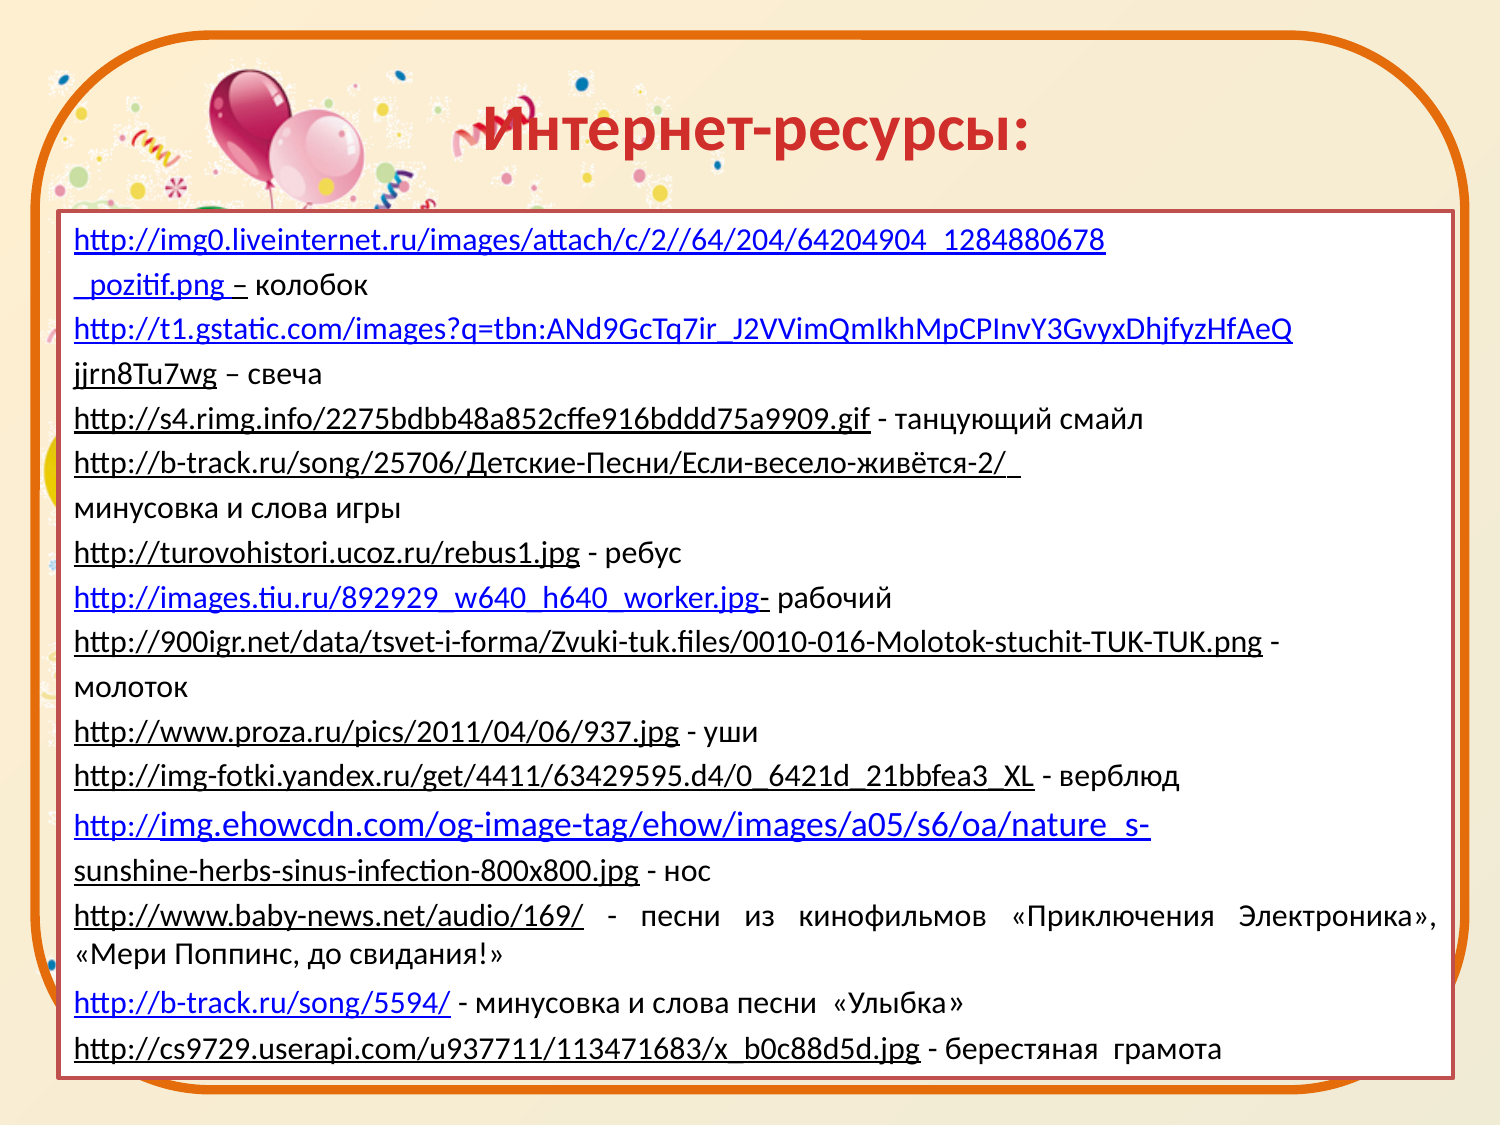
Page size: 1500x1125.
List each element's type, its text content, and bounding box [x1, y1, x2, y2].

list http://img0.liveinternet.ru/images/attach/c/2//64/204/64204904_1284880678 _pozitif.png – колобок http://t1.gstatic.com/images?q=tbn:ANd9GcTq7ir_J2VVimQmIkhMpCPInvY3GvyxDhjfyzHfAeQ jjrn8Tu7wg – свеча http://s4.rimg.info/2275bdbb48a852cffe916bddd75a9909.gif - танцующий смайл http://b-track.ru/song/25706/Детские-Песни/Если-весело-живётся-2/ минусовка и слова игры http://turovohistori.ucoz.ru/rebus1.jpg - ребус http://images.tiu.ru/892929_w640_h640_worker.jpg- рабочий http://900igr.net/data/tsvet-i-forma/Zvuki-tuk.files/0010-016-Molotok-stuchit-TUK-TUK.png - молоток http://www.proza.ru/pics/2011/04/06/937.jpg - уши http://img-fotki.yandex.ru/get/4411/63429595.d4/0_6421d_21bbfea3_XL - верблюд http://img.ehowcdn.com/og-image-tag/ehow/images/a05/s6/oa/nature_s- sunshine-herbs-sinus-infection-800x800.jpg - нос http://www.baby-news.net/audio/169/ - песни из кинофильмов «Приключения Электроника», «Мери Поппинс, до свидания!» http://b-track.ru/song/5594/ - минусовка и слова песни «Улыбка» http://cs9729.userapi.com/u937711/113471683/x_b0c88d5d.jpg - берестяная грамота [56, 209, 1455, 1080]
picture [23, 58, 82, 1067]
picture [40, 100, 778, 984]
title Интернет-ресурсы: [82, 58, 1432, 190]
